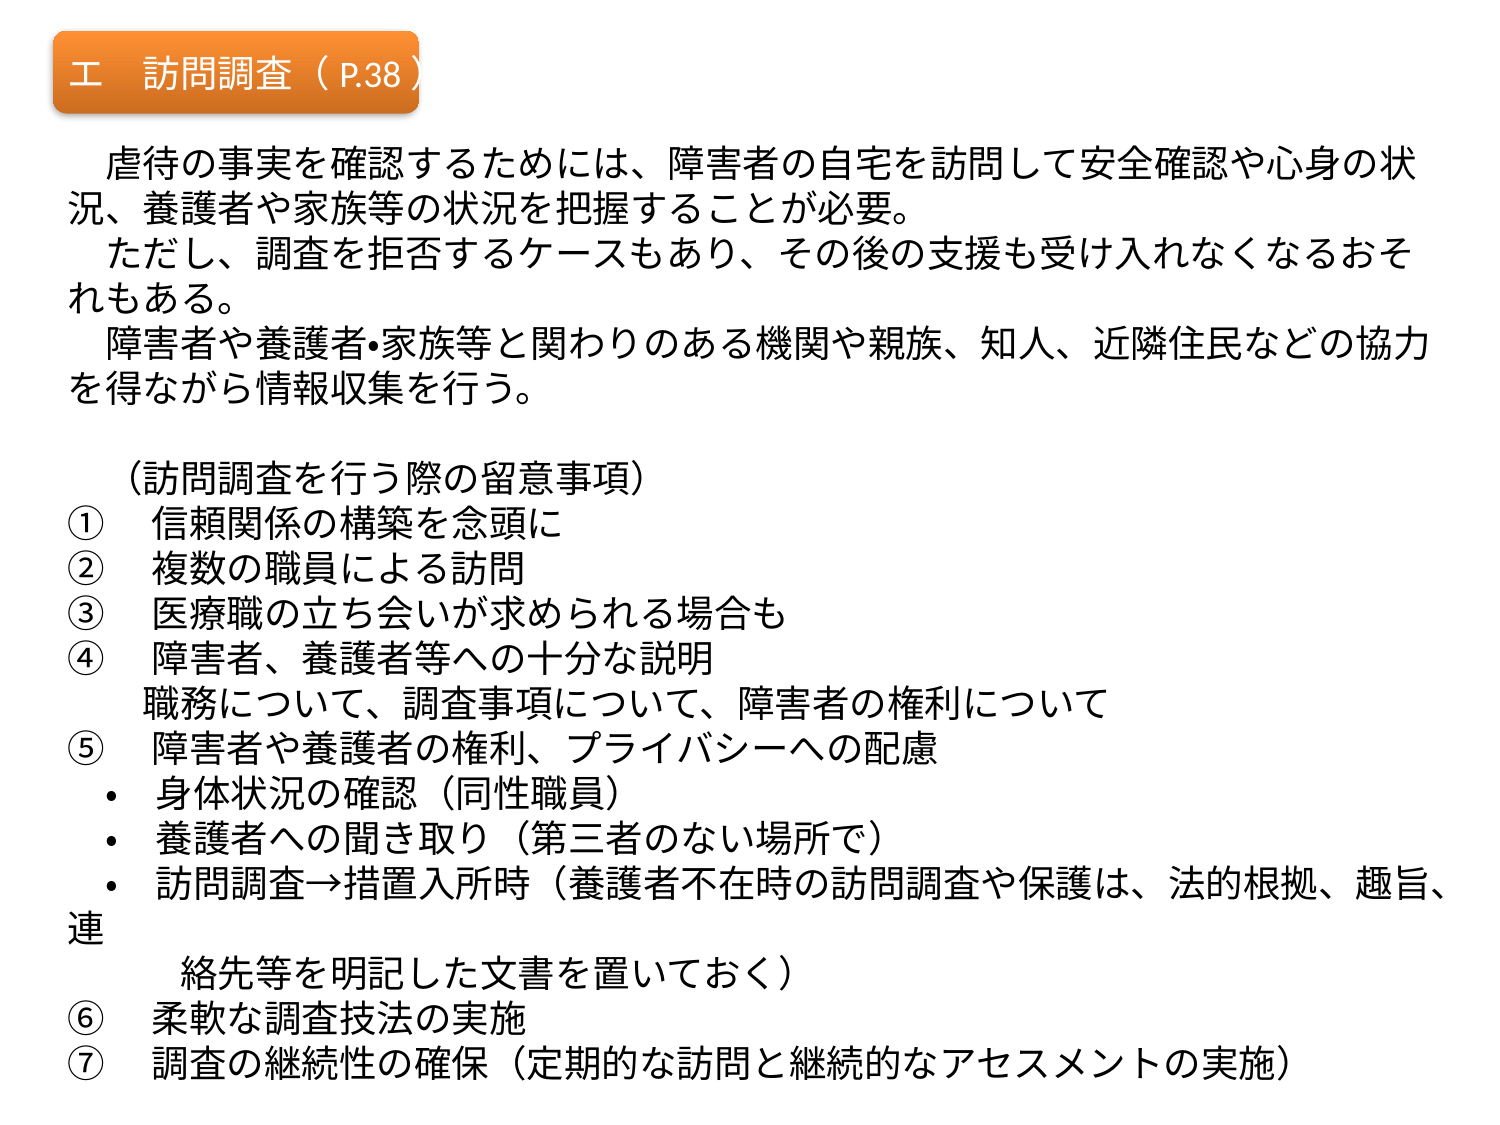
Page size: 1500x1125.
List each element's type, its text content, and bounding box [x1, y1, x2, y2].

text_box [53, 30, 419, 42]
text_box エ 訪問調査（P.38） 虐待の事実を確認するためには、障害者の自宅を訪問して安全確認や心身の状況、養護者や家族等の状況を把握することが必要。 ただし、調査を拒否するケースもあり、その後の支援も受け入れなくなるおそれもある。 障害者や養護者・家族等と関わりのある機関や親族、知人、近隣住民などの協力を得ながら情報収集を行う。 （訪問調査を行う際の留意事項） ① 信頼関係の構築を念頭に ② 複数の職員による訪問 ③ 医療職の立ち会いが求められる場合も ④ 障害者、養護者等への十分な説明 職務について、調査事項について、障害者の権利について ⑤ 障害者や養護者の権利、プライバシーへの配慮 ・ 身体状況の確認（同性職員） ・ 養護者への聞き取り（第三者のない場所で） ・ 訪問調査→措置入所時（養護者不在時の訪問調査や保護は、法的根拠、趣旨、連 絡先等を明記した文書を置いておく） ⑥ 柔軟な調査技法の実施 ⑦ 調査の継続性の確保（定期的な訪問と継続的なアセスメントの実施） [53, 42, 1447, 1125]
